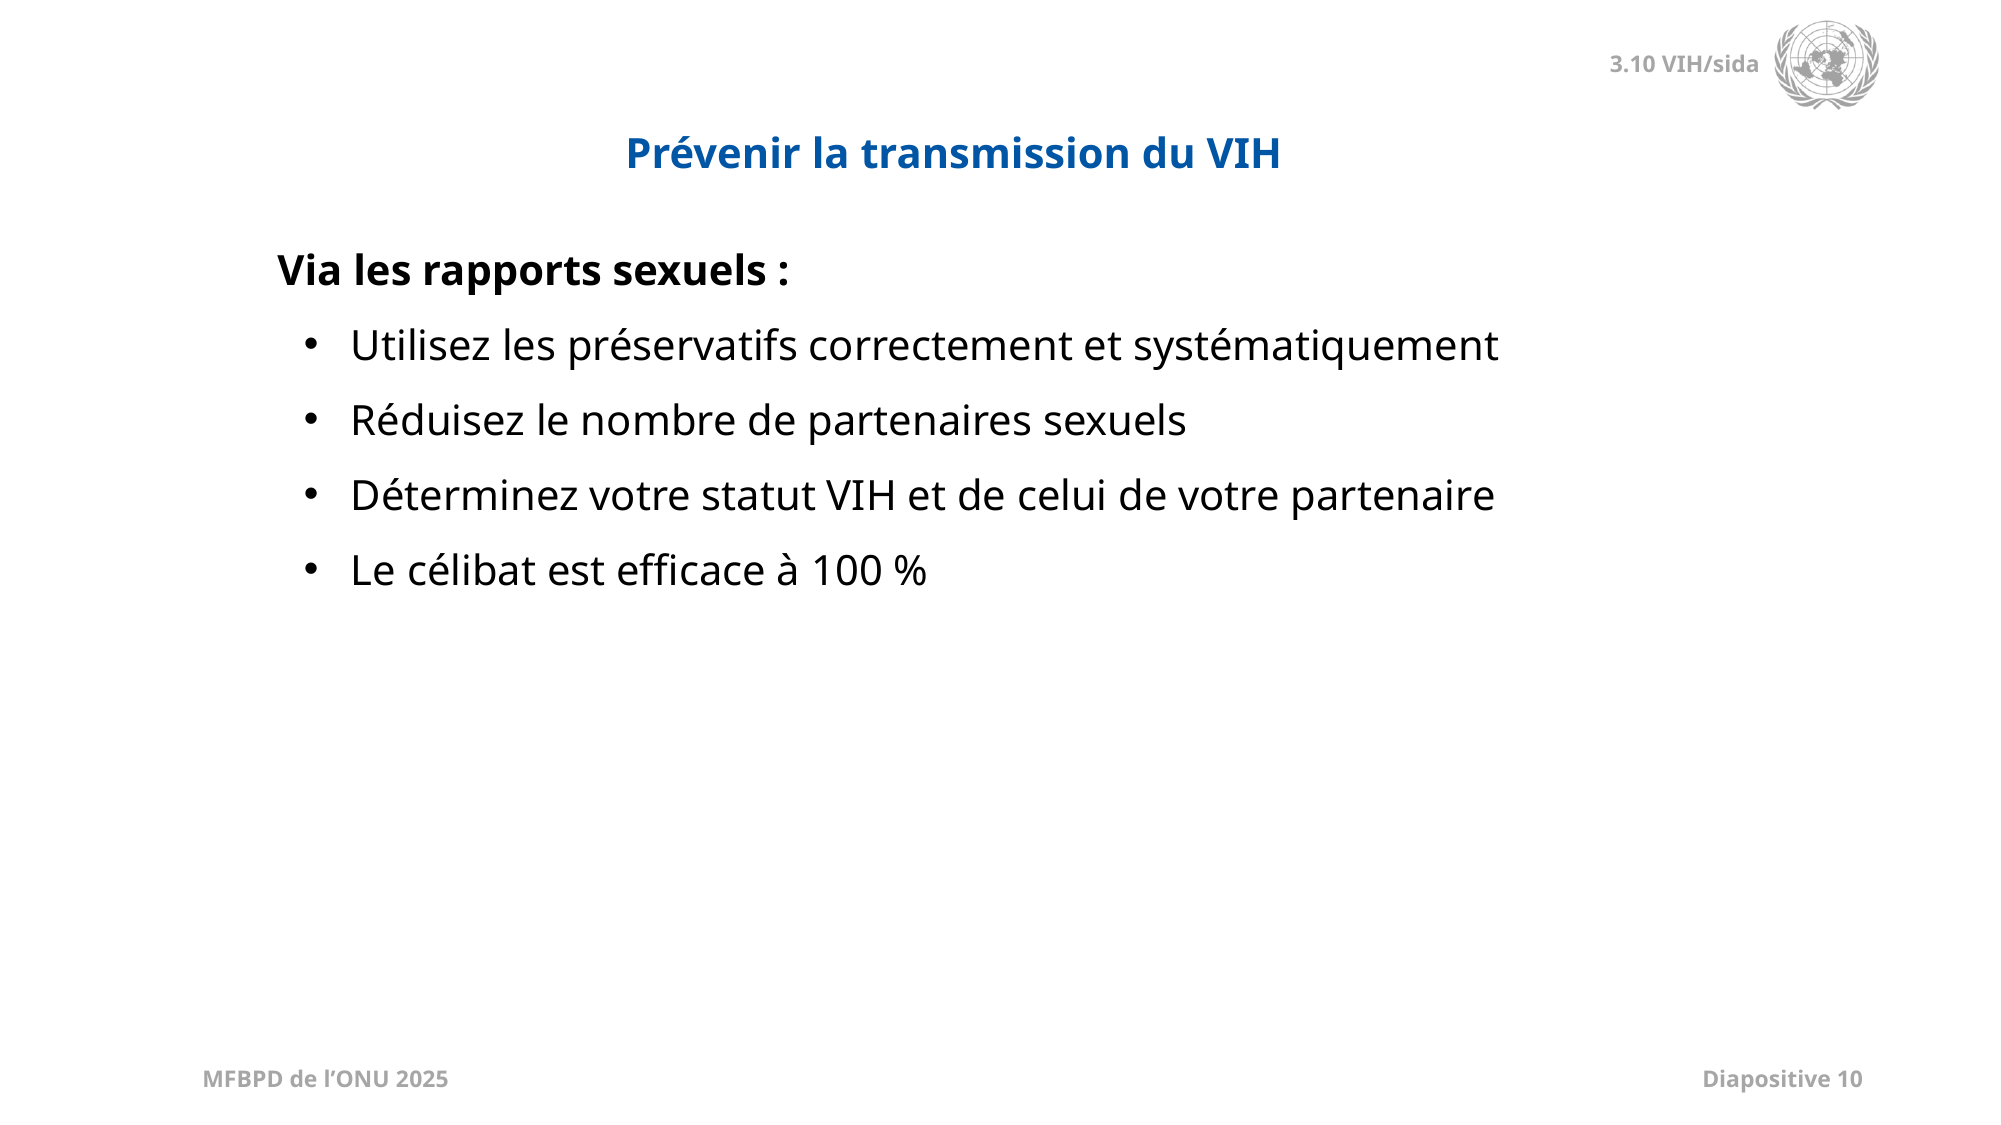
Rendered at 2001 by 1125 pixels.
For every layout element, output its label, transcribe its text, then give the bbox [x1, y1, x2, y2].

text_box Via les rapports sexuels : Utilisez les préservatifs correctement et systématiquement Réduisez le nombre de partenaires sexuels Déterminez votre statut VIH et de celui de votre partenaire Le célibat est efficace à 100 % [262, 235, 1739, 602]
text_box Prévenir la transmission du VIH [158, 119, 1750, 185]
